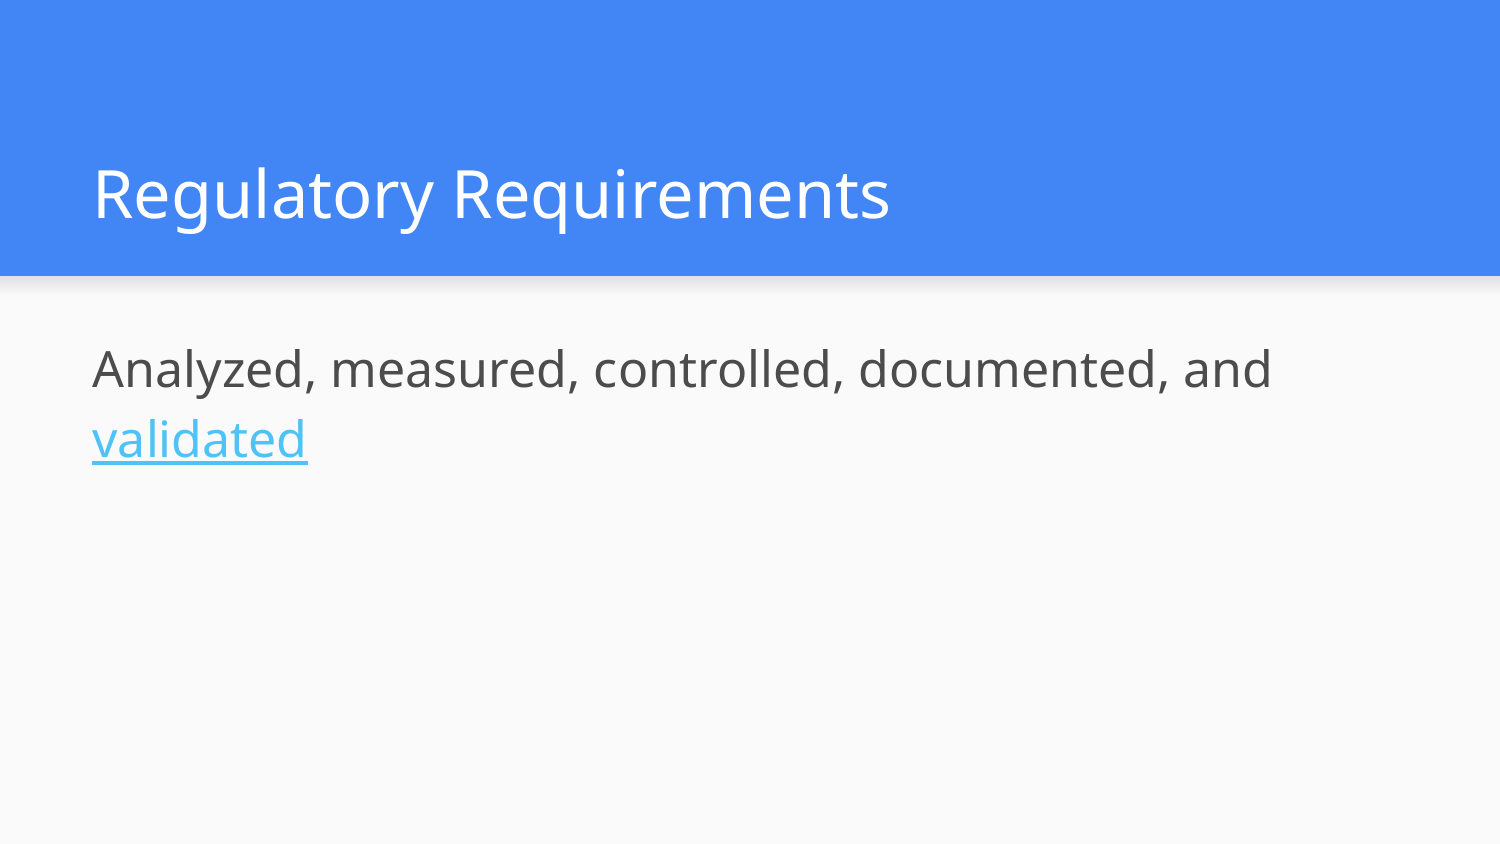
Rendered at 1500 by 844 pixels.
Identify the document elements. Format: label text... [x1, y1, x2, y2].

title Regulatory Requirements [77, 121, 1427, 248]
list Analyzed, measured, controlled, documented, and validated [77, 313, 1427, 758]
